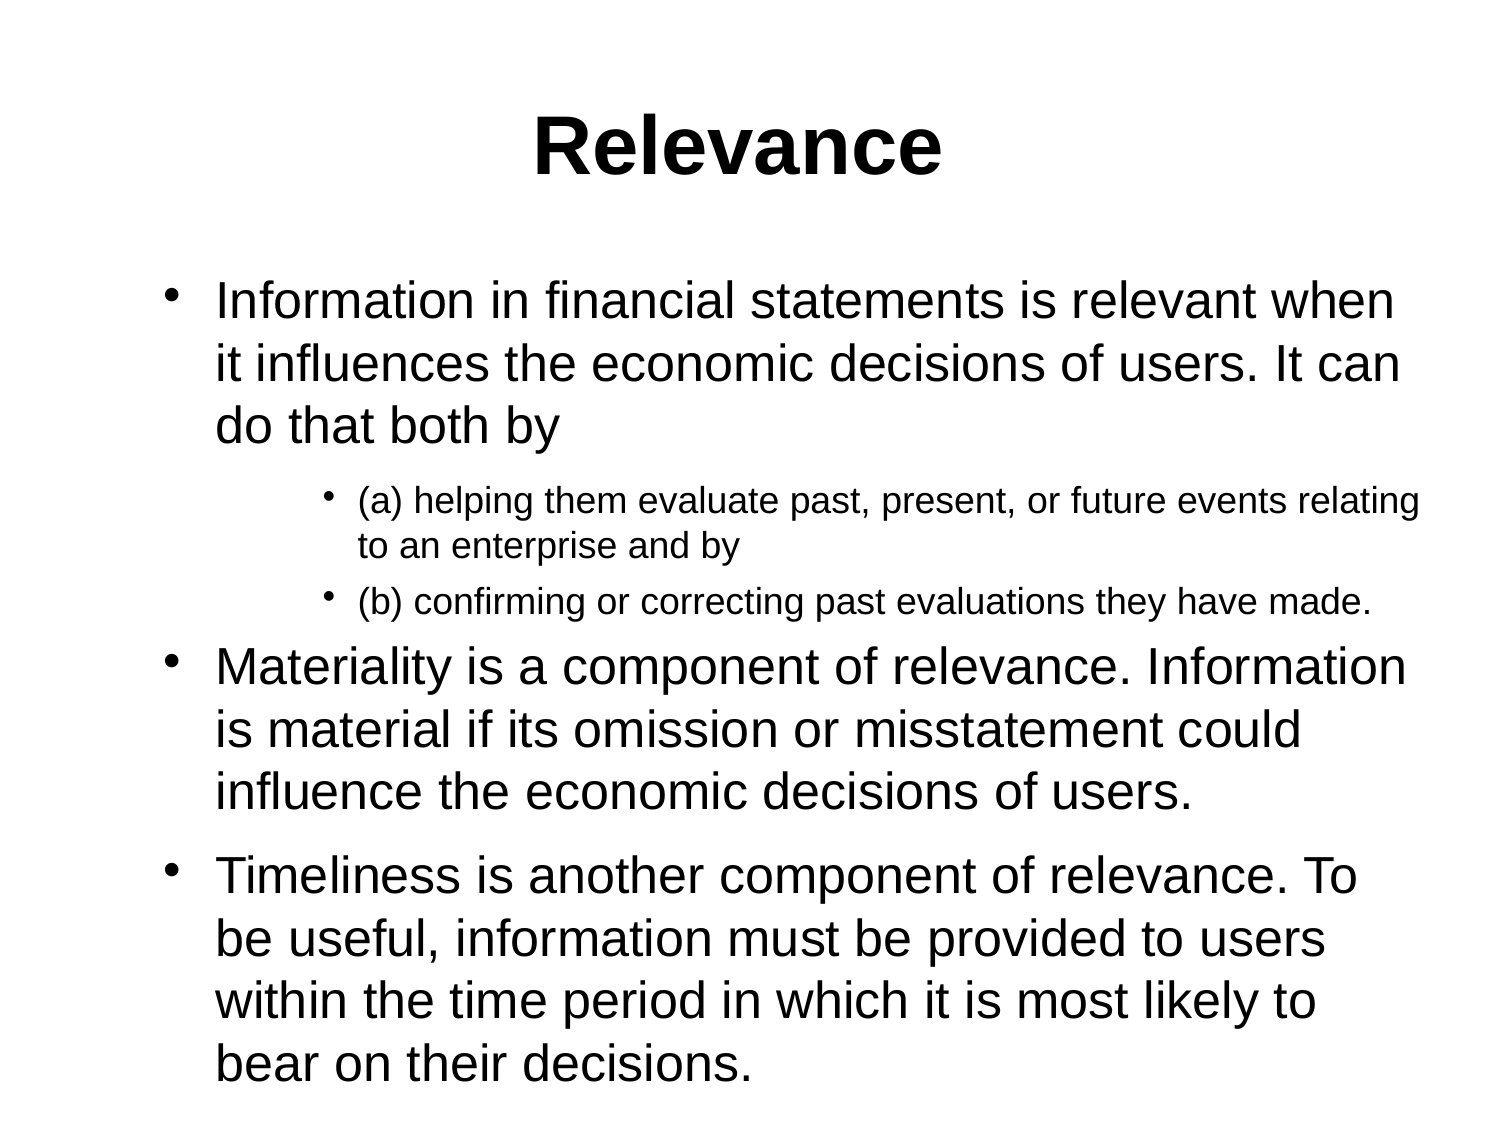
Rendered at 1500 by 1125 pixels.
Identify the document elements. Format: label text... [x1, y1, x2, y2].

text_box Information in financial statements is relevant when it influences the economic decisions of users. It can do that both by (a) helping them evaluate past, present, or future events relating to an enterprise and by (b) confirming or correcting past evaluations they have made. Materiality is a component of relevance. Information is material if its omission or misstatement could influence the economic decisions of users. Timeliness is another component of relevance. To be useful, information must be provided to users within the time period in which it is most likely to bear on their decisions. [74, 263, 1425, 1049]
text_box Relevance [74, 51, 1425, 226]
